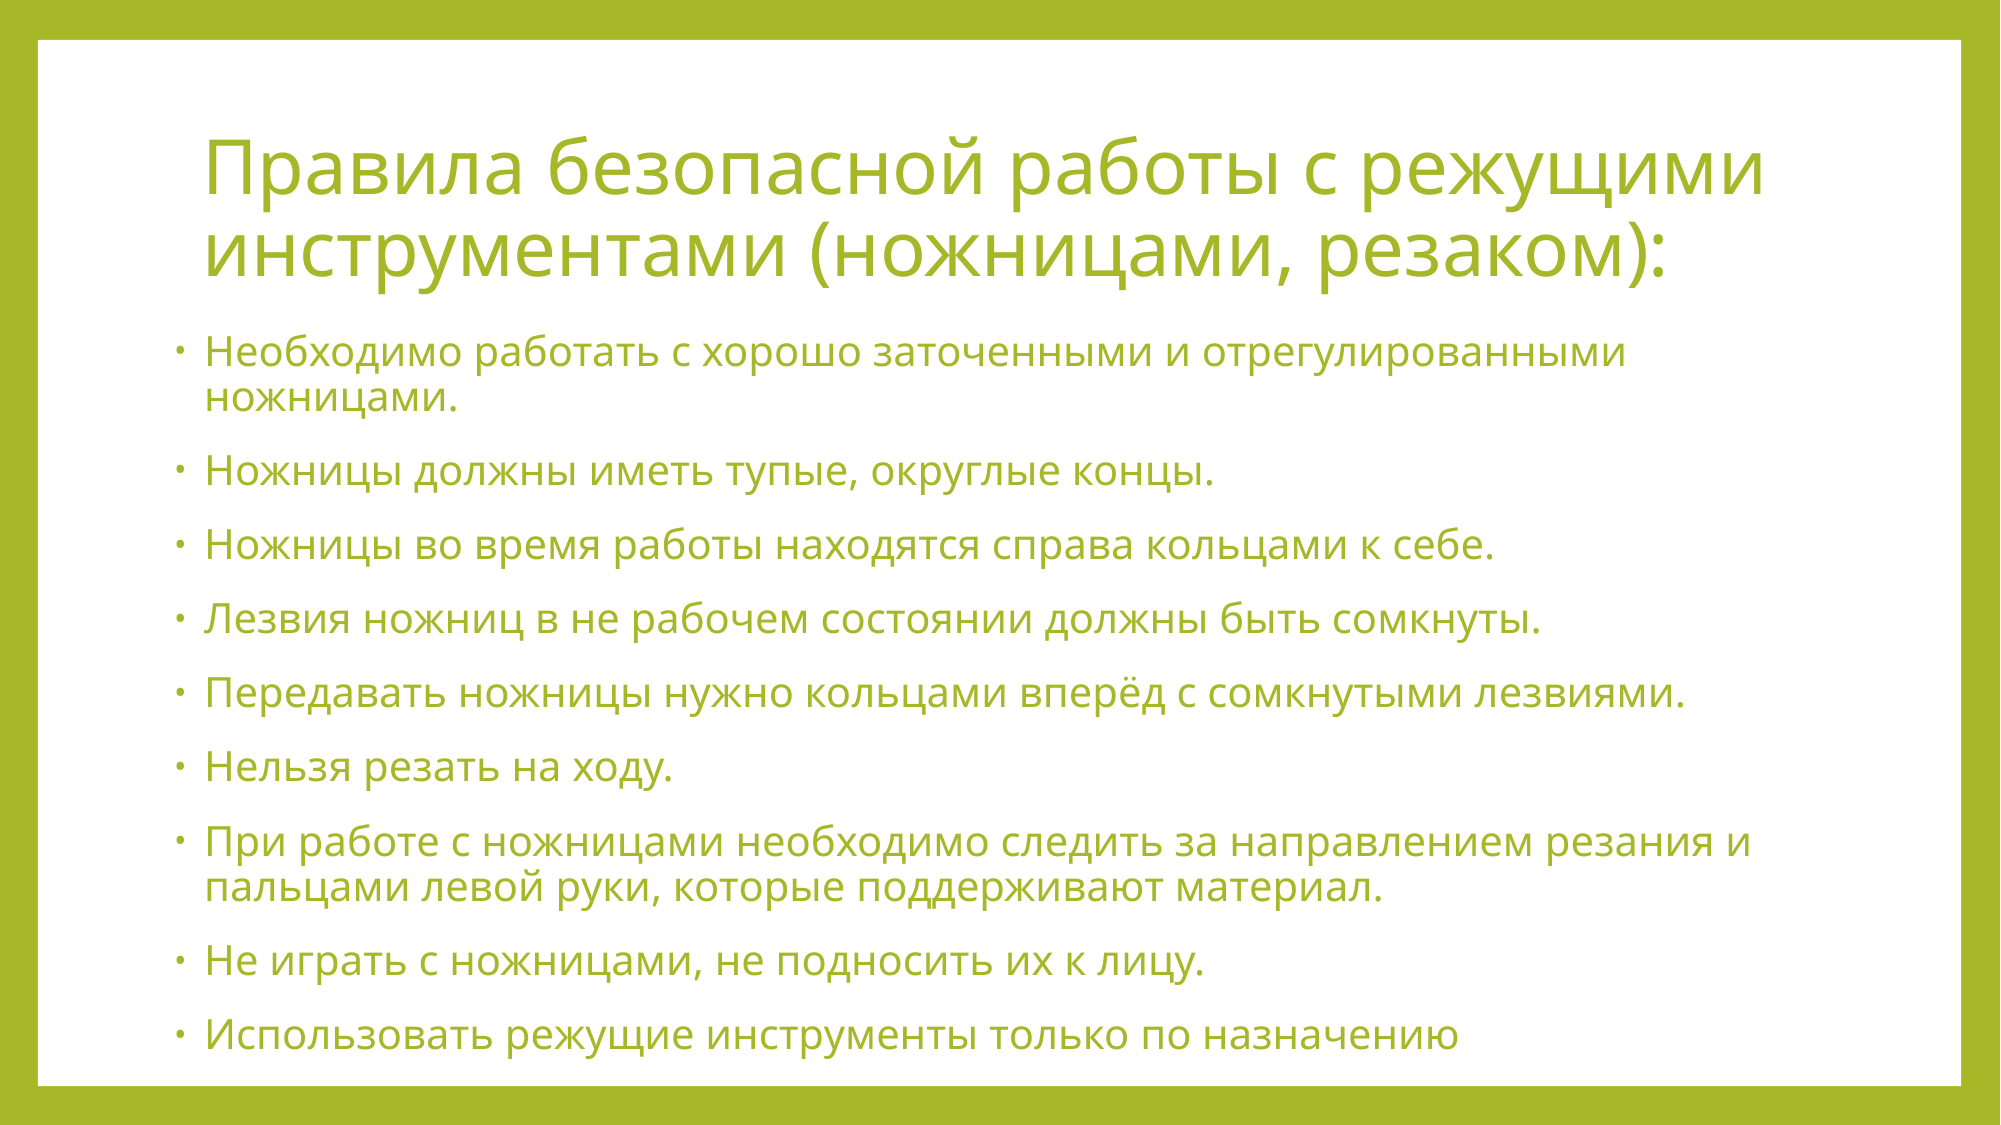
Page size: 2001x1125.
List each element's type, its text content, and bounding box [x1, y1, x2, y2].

list Необходимо работать с хорошо заточенными и отрегулированными ножницами. Ножницы должны иметь тупые, округлые концы. Ножницы во время работы находятся справа кольцами к себе. Лезвия ножниц в не рабочем состоянии должны быть сомкнуты. Передавать ножницы нужно кольцами вперёд с сомкнутыми лезвиями. Нельзя резать на ходу. При работе с ножницами необходимо следить за направлением резания и пальцами левой руки, которые поддерживают материал. Не играть с ножницами, не подносить их к лицу. Использовать режущие инструменты только по назначению [151, 322, 1844, 974]
title Правила безопасной работы с режущими инструментами (ножницами, резаком): [187, 99, 1808, 322]
